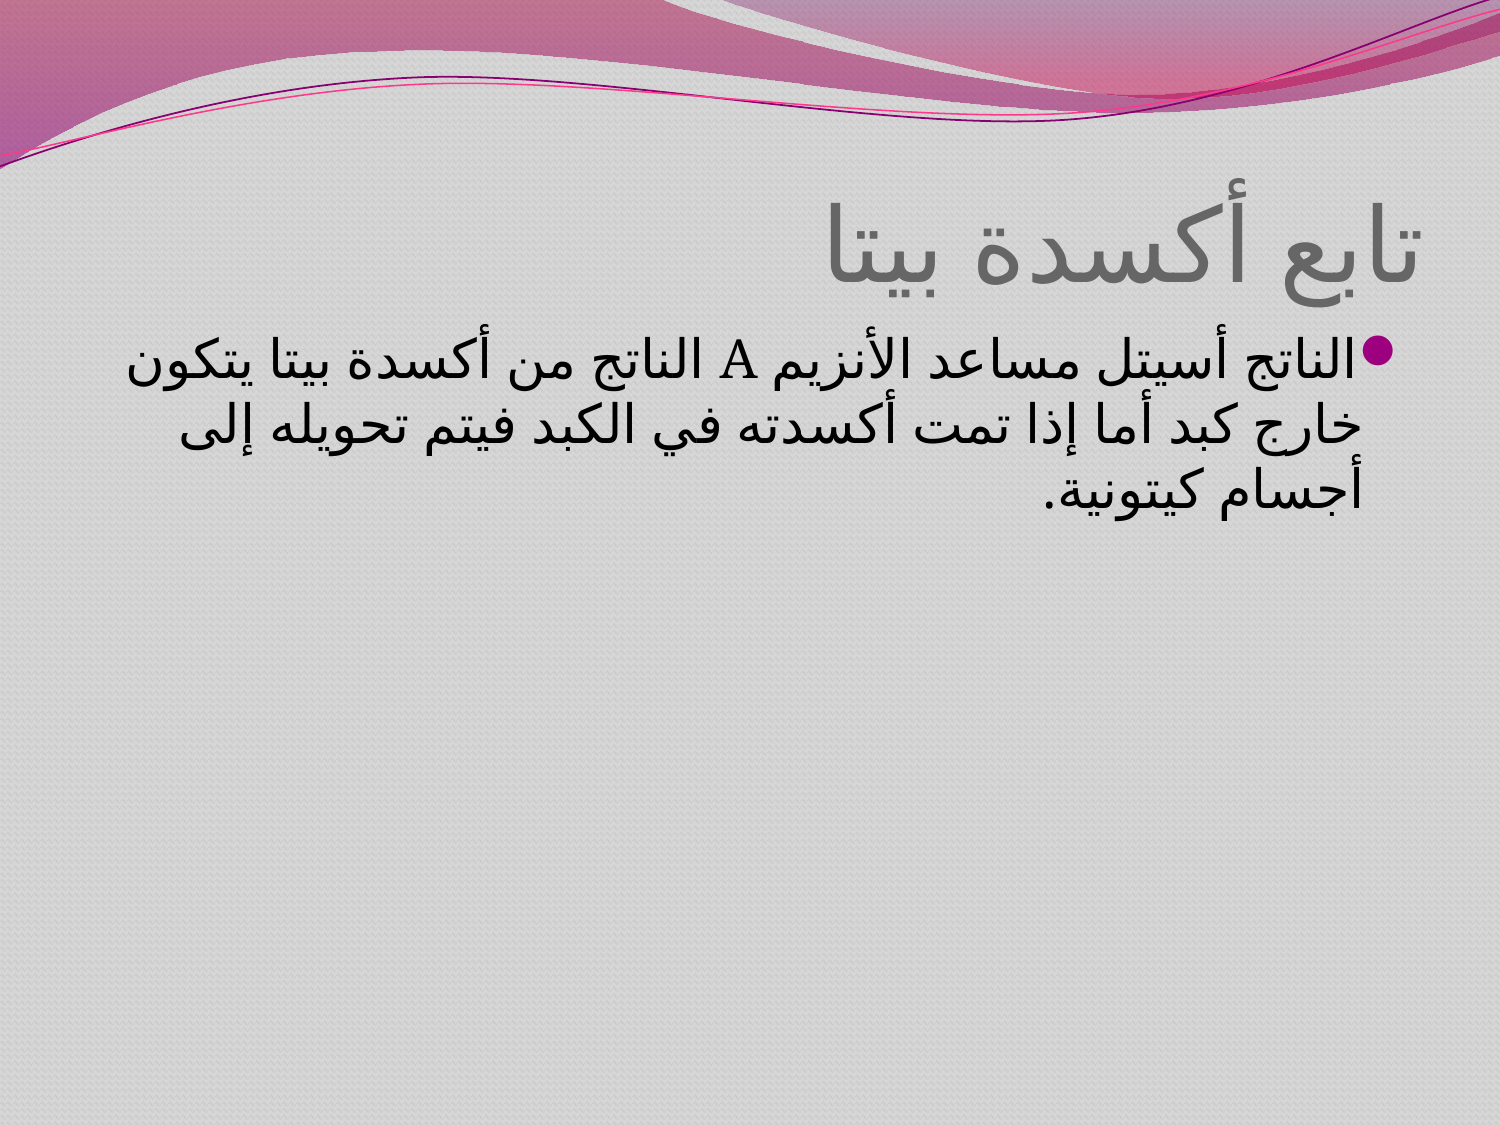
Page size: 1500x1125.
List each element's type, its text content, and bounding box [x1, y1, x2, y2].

title تابع أكسدة بيتا [75, 115, 1425, 303]
list الناتج أسيتل مساعد الأنزيم A الناتج من أكسدة بيتا يتكون خارج كبد أما إذا تمت أكسدته في الكبد فيتم تحويله إلى أجسام كيتونية. [75, 317, 1425, 1038]
